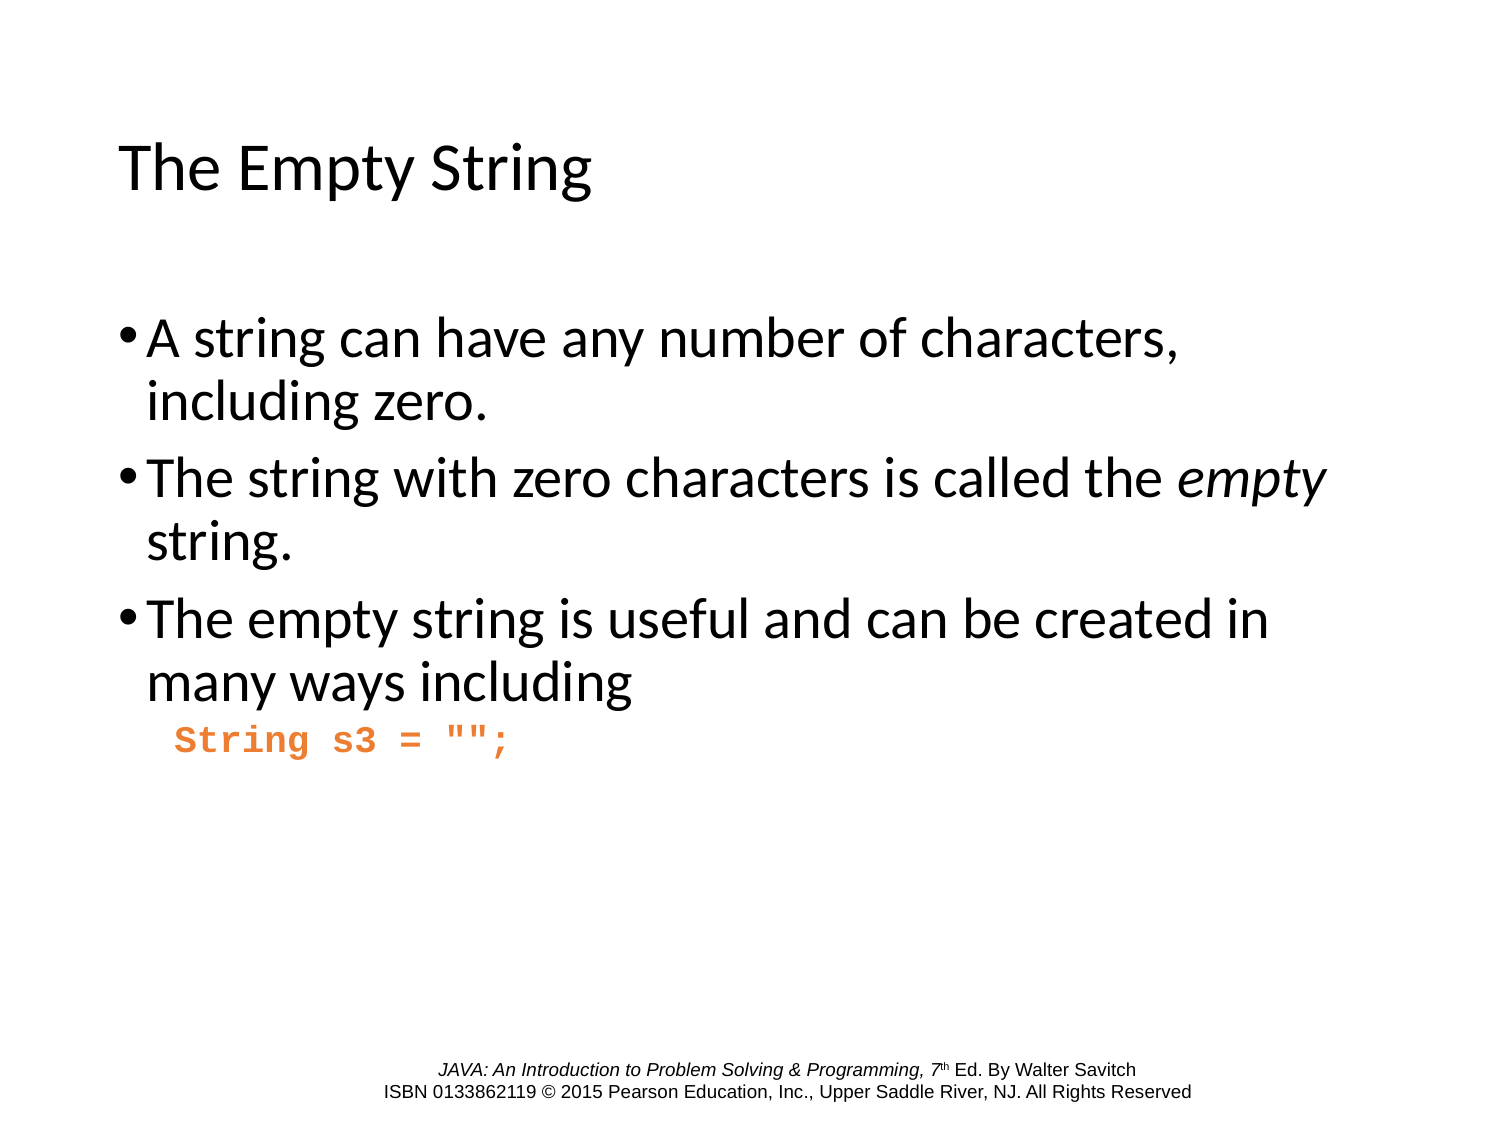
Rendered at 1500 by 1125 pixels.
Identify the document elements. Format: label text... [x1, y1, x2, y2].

list A string can have any number of characters, including zero. The string with zero characters is called the empty string. The empty string is useful and can be created in many ways including String s3 = ""; [103, 299, 1397, 1014]
title The Empty String [103, 59, 1397, 278]
